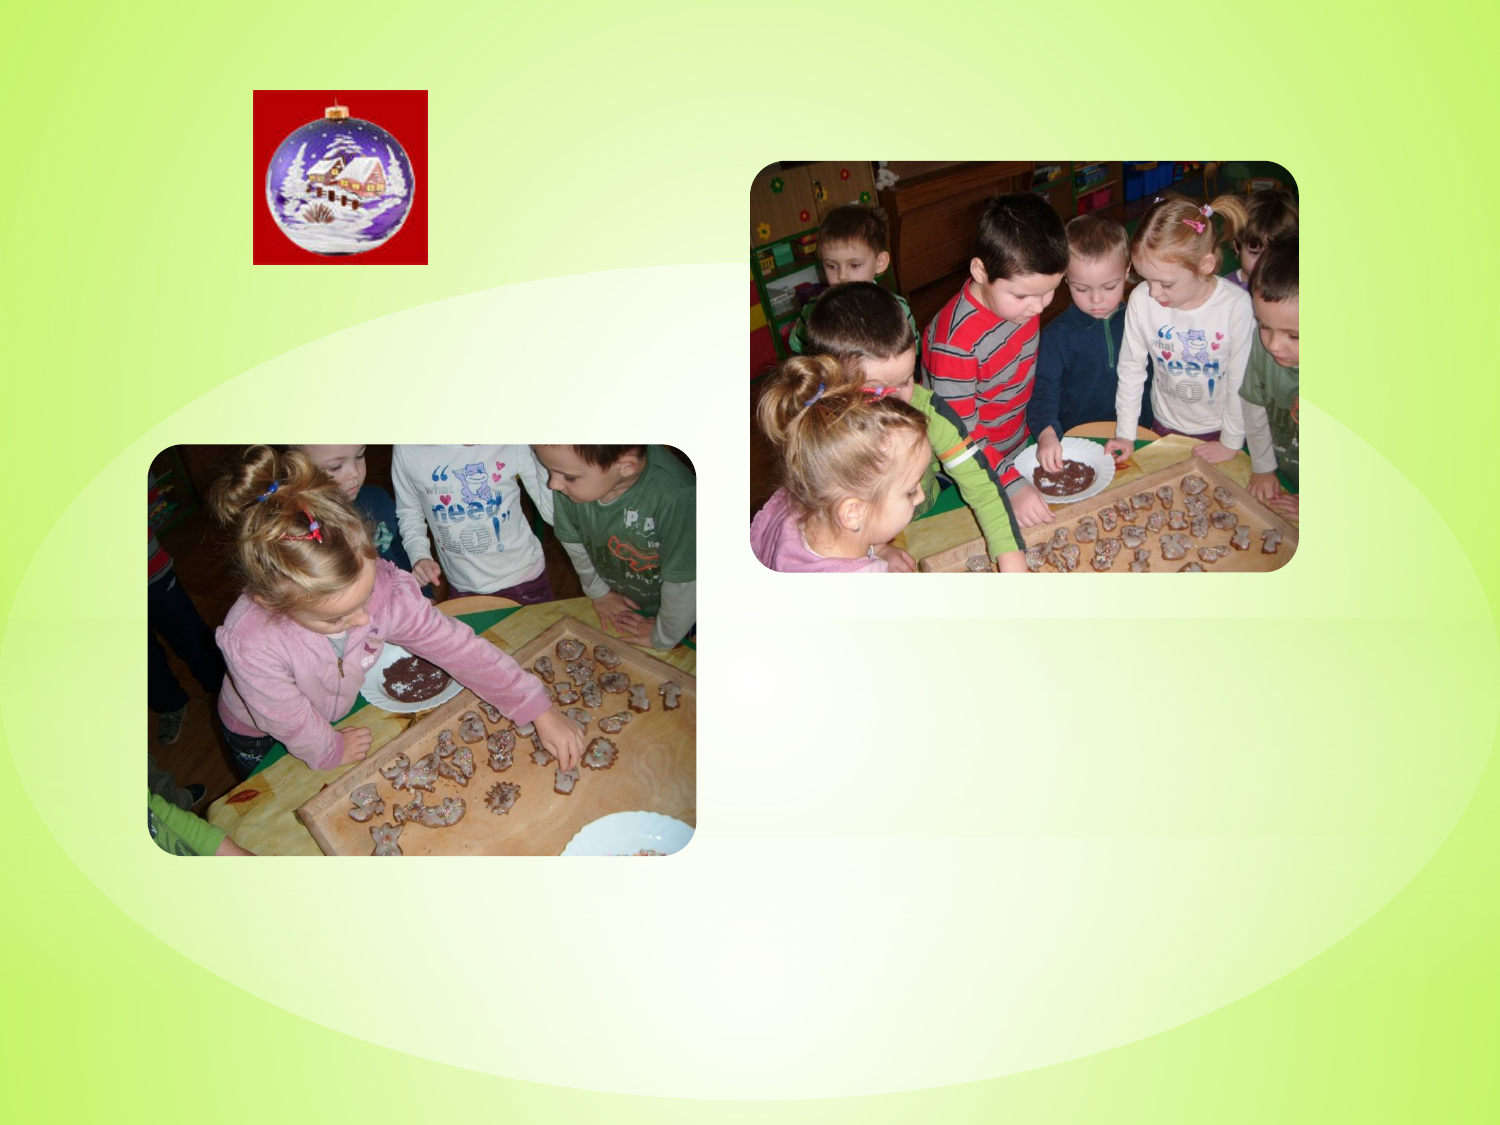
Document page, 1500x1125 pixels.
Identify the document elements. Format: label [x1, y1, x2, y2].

list [749, 160, 1300, 573]
picture [253, 90, 428, 265]
list [147, 444, 697, 857]
